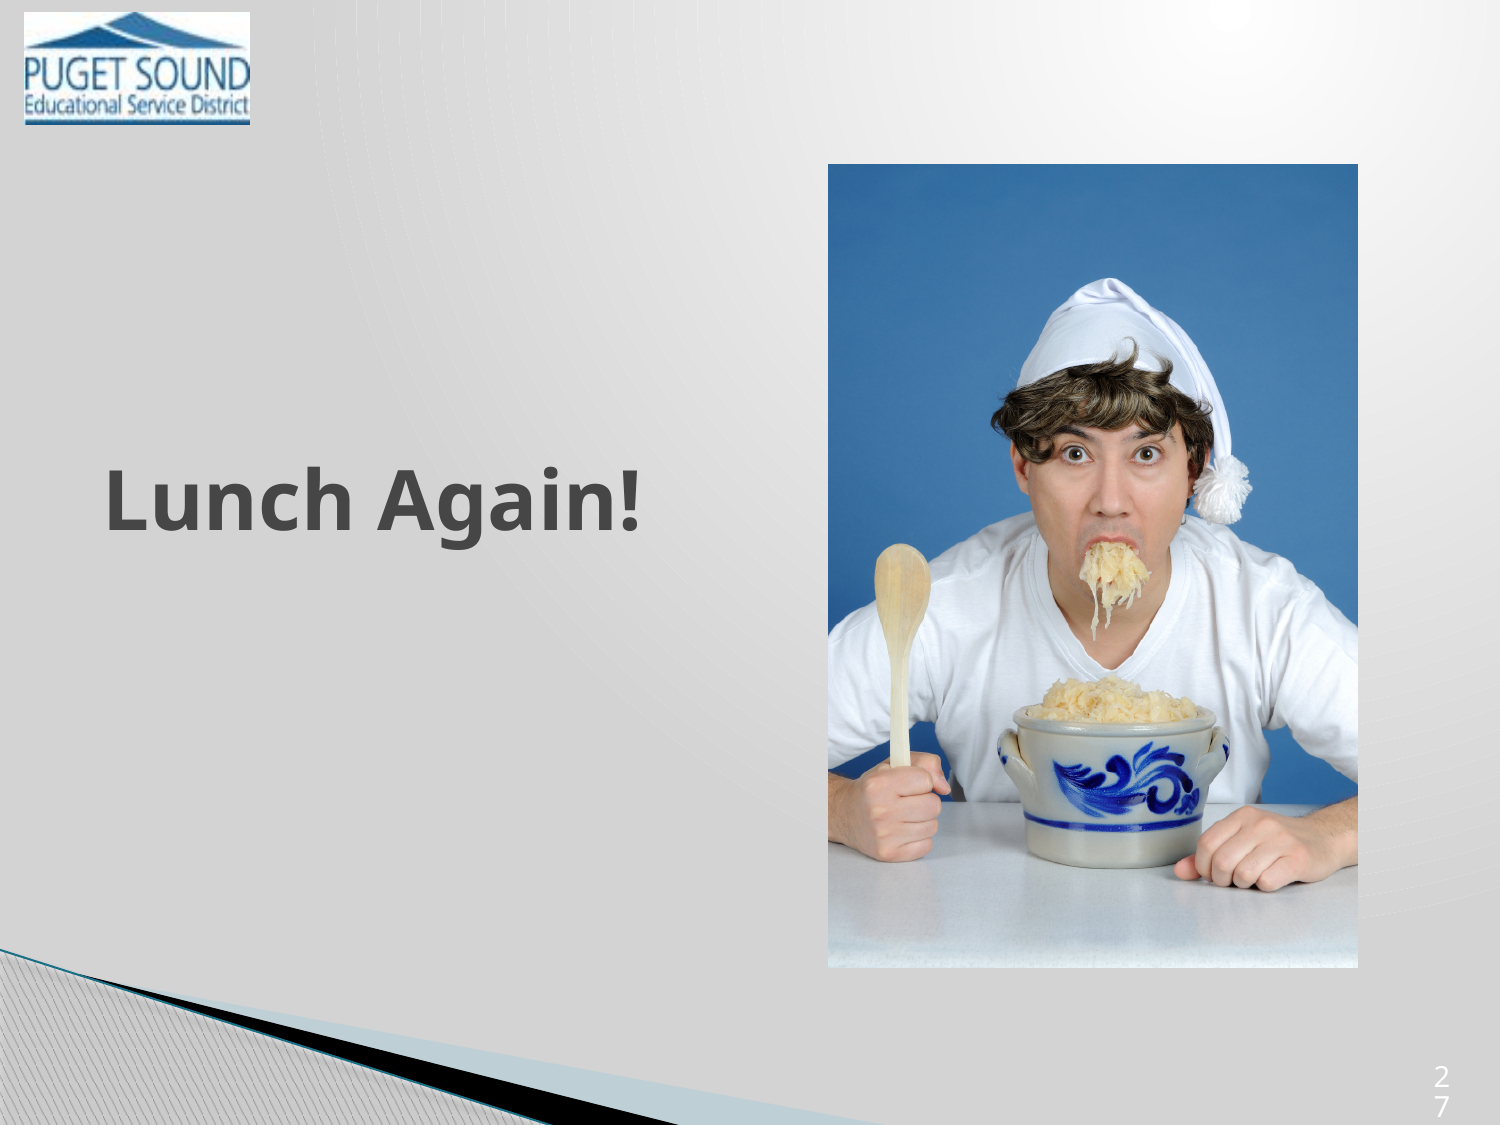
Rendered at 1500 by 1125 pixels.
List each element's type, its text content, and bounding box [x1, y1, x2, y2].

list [828, 164, 1359, 968]
slide_number 27 [1418, 1051, 1479, 1112]
picture [24, 12, 250, 125]
title Lunch Again! [87, 453, 726, 541]
